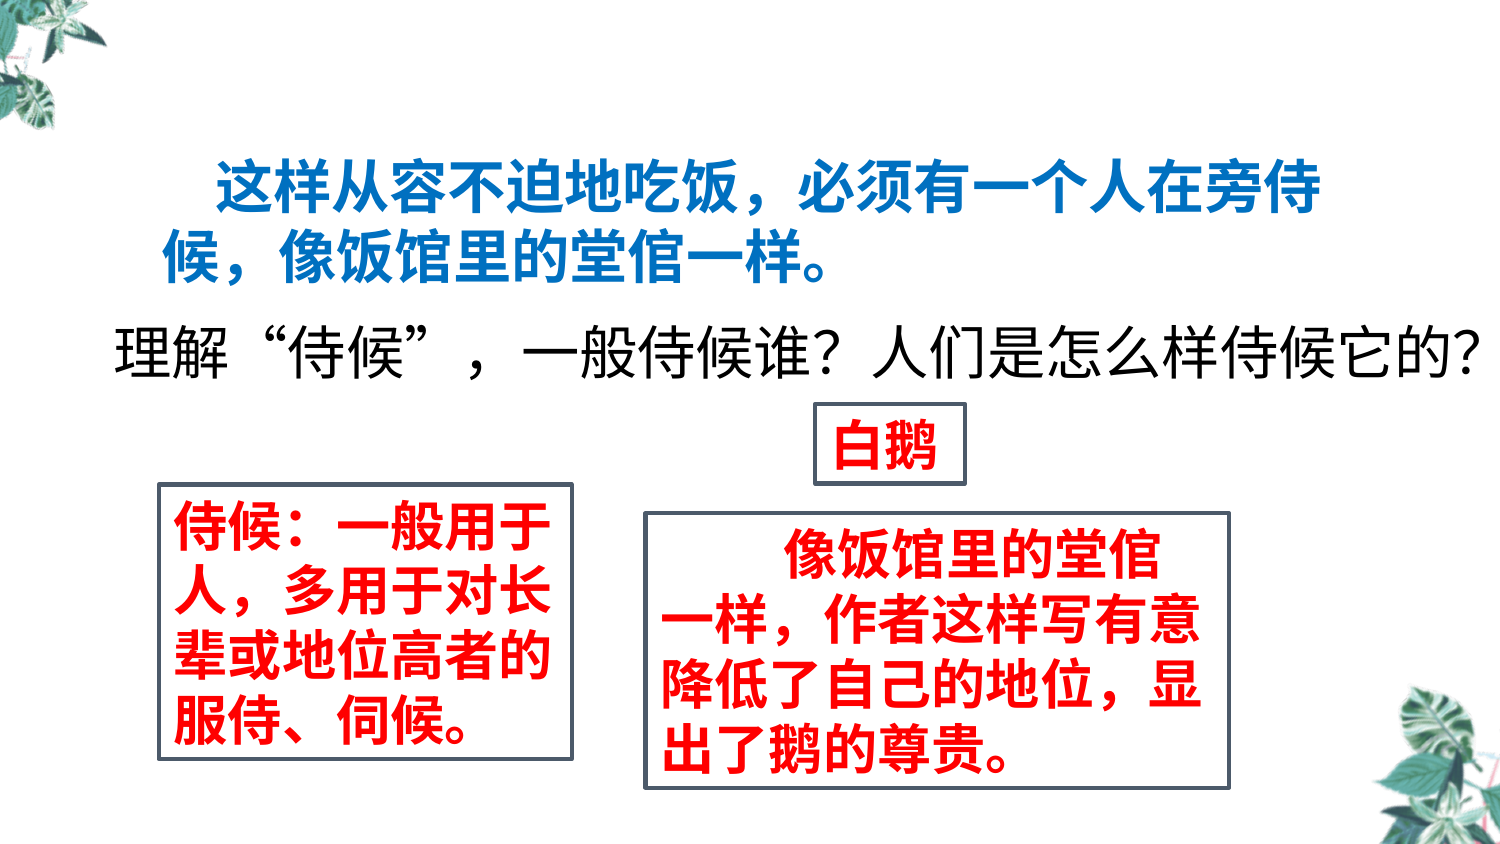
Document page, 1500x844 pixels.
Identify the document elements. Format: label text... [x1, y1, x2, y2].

text_box 白鹅 [813, 402, 967, 486]
text_box 这样从容不迫地吃饭，必须有一个人在旁侍候，像饭馆里的堂倌一样。 [147, 143, 1353, 298]
picture [1294, 595, 1500, 844]
picture [0, 0, 148, 167]
text_box 侍候：一般用于人，多用于对长辈或地位高者的服侍、伺候。 [157, 482, 574, 761]
text_box 像饭馆里的堂倌一样，作者这样写有意降低了自己的地位，显出了鹅的尊贵。 [643, 511, 1231, 790]
text_box 理解“侍候”，一般侍候谁？人们是怎么样侍候它的？ [98, 308, 1500, 394]
